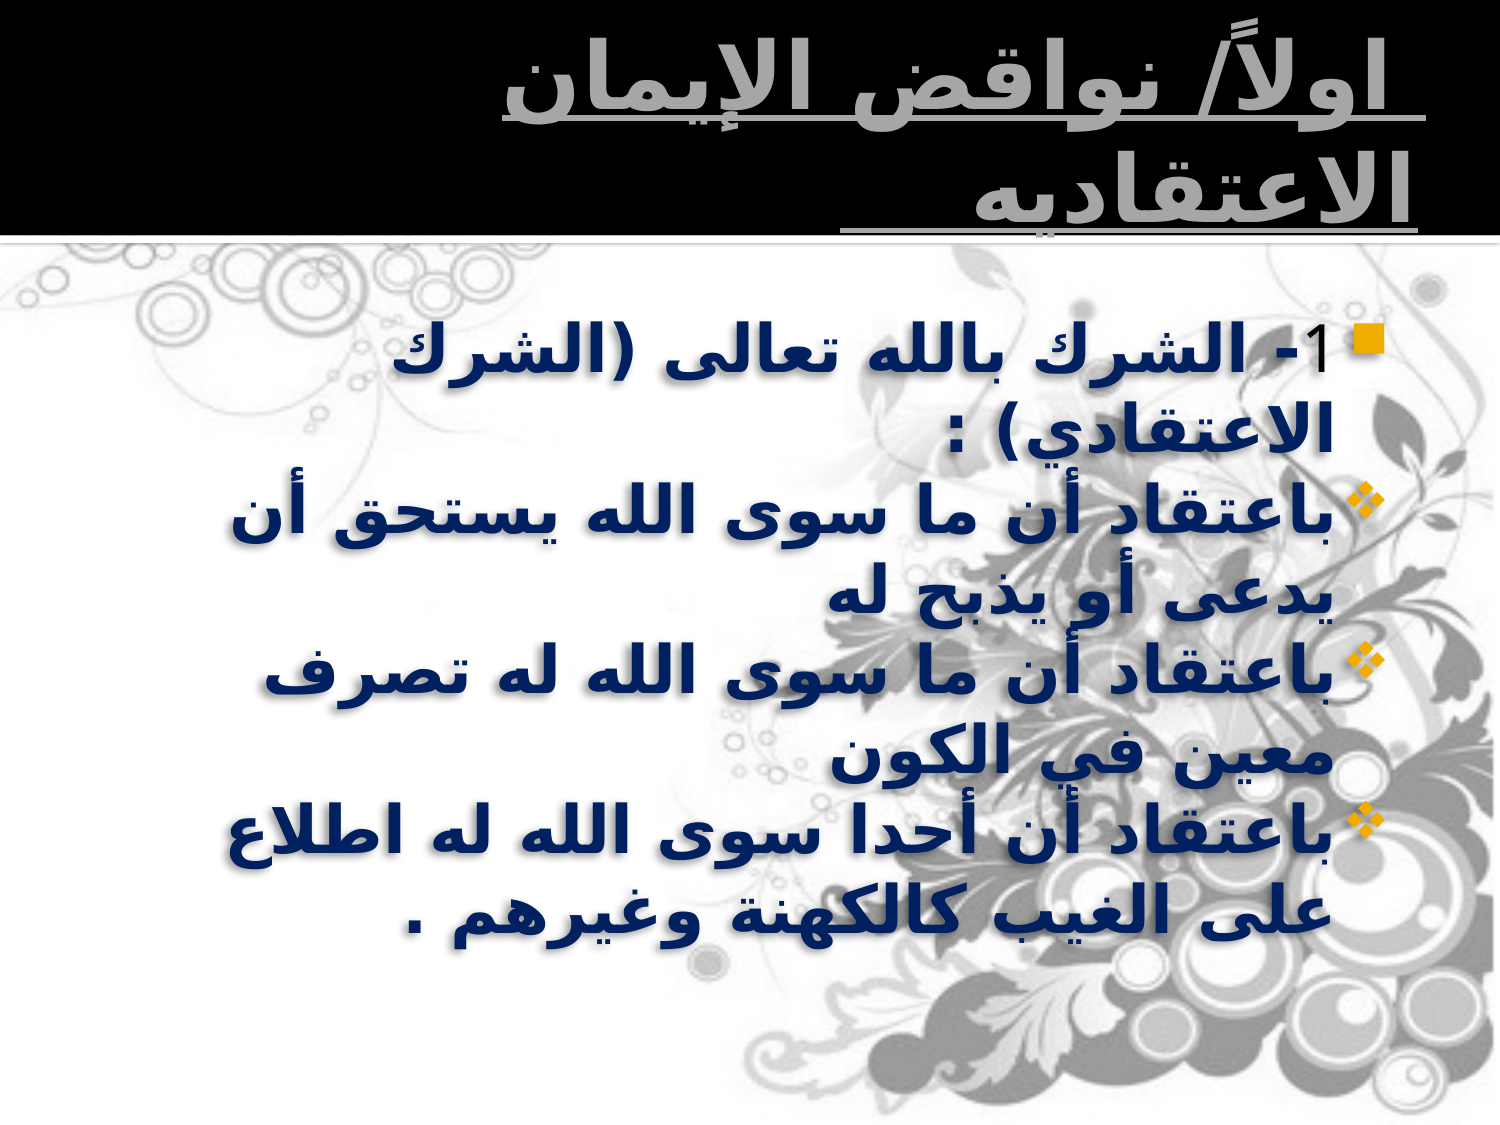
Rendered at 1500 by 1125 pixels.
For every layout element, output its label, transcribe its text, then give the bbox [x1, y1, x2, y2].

picture [0, 244, 1500, 1125]
title اولاً/ نواقض الإيمان الاعتقاديه [75, 25, 1425, 231]
list 1- الشرك بالله تعالى (الشرك الاعتقادي) : باعتقاد أن ما سوى الله يستحق أن يدعى أو يذبح له باعتقاد أن ما سوى الله له تصرف معين في الكون باعتقاد أن أحدا سوى الله له اطلاع على الغيب كالكهنة وغيرهم . [75, 291, 1425, 1050]
